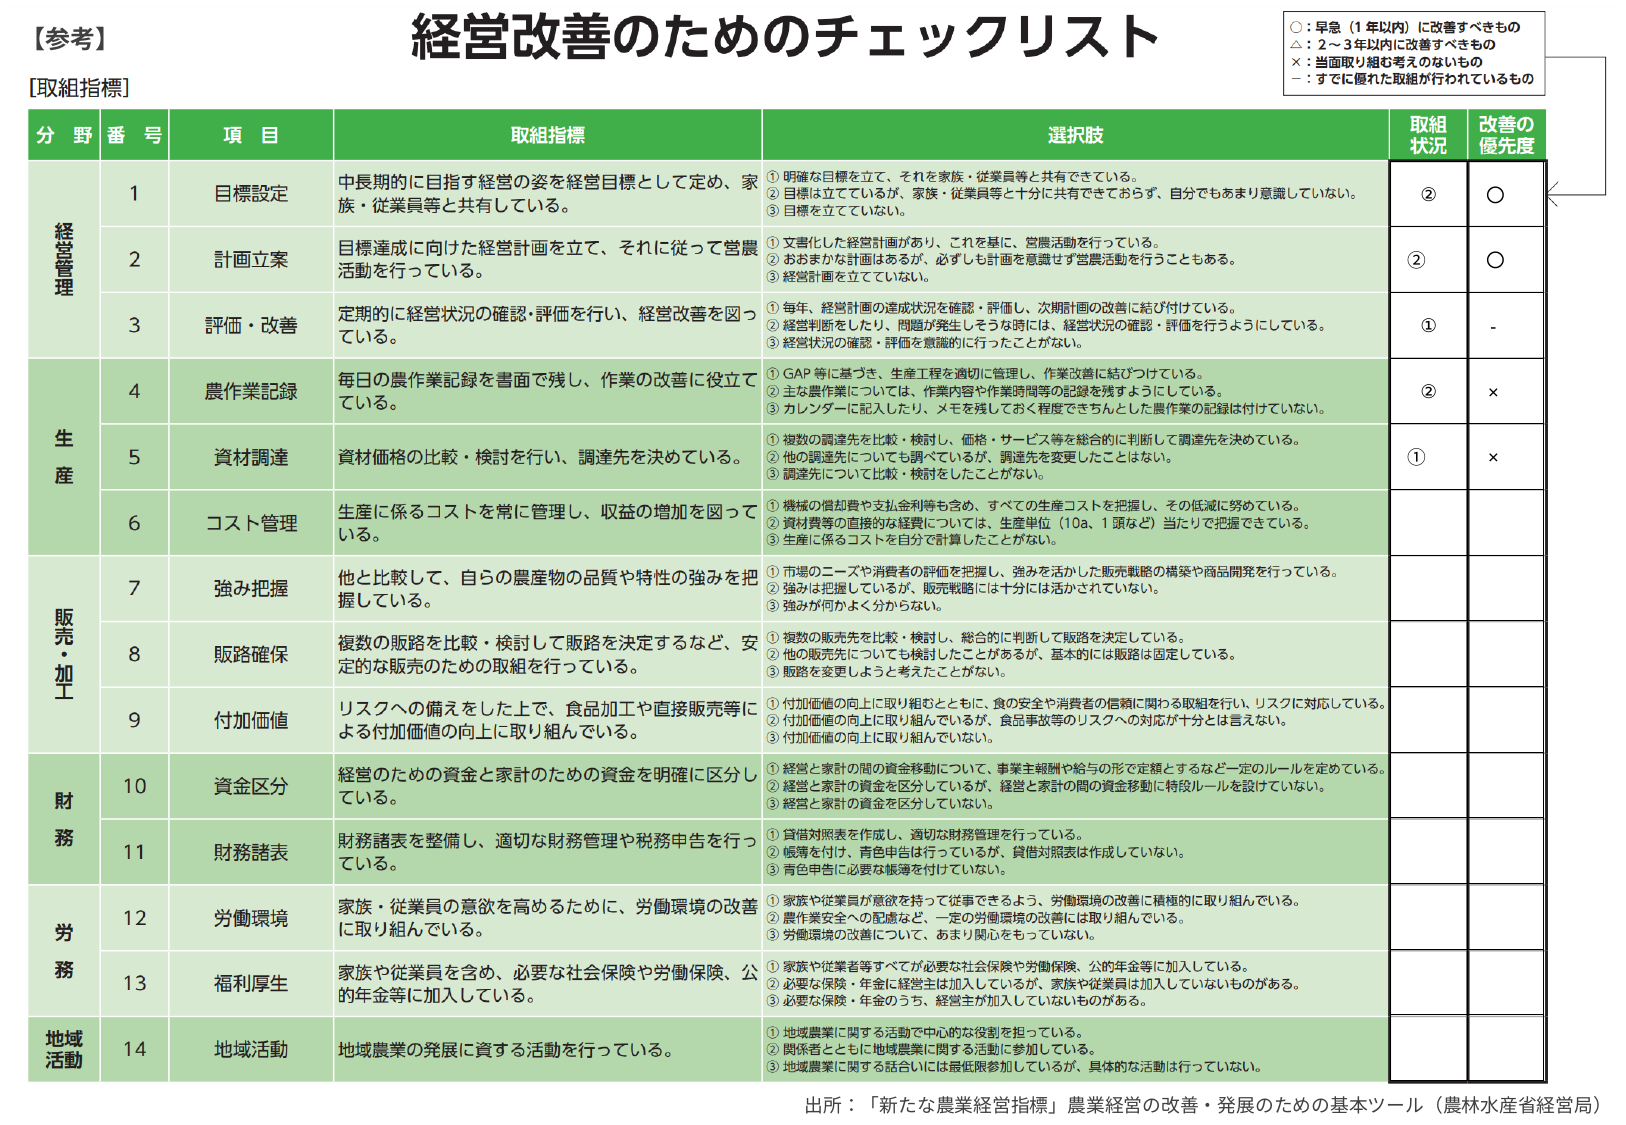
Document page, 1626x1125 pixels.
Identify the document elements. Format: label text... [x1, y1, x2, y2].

text_box 出所：「新たな農業経営指標」農業経営の改善・発展のための基本ツール（農林水産省経営局） [789, 1086, 1625, 1124]
picture [4, 5, 1626, 1090]
